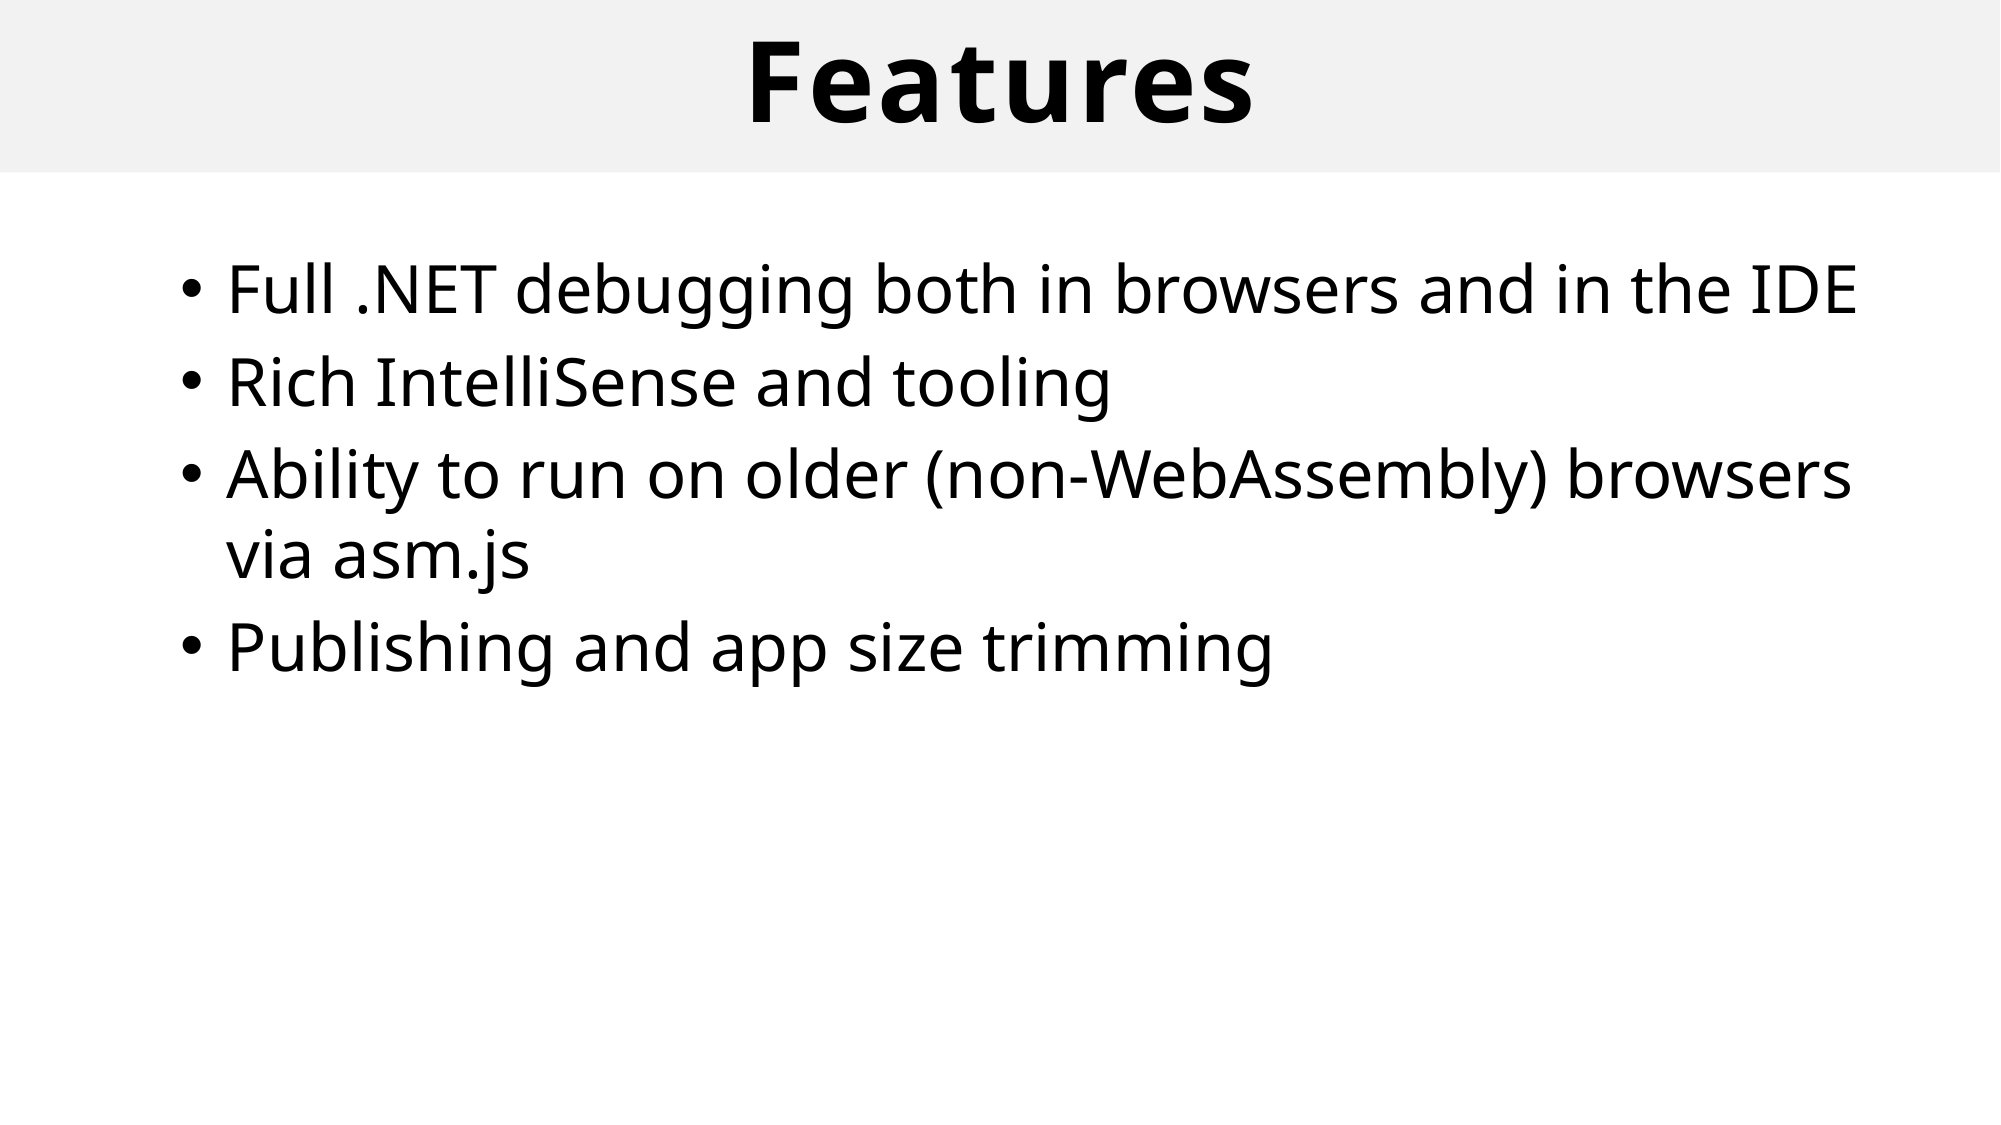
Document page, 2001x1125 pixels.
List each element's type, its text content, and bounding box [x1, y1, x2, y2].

text_box Full .NET debugging both in browsers and in the IDE Rich IntelliSense and tooling Ability to run on older (non-WebAssembly) browsers via asm.js Publishing and app size trimming [0, 172, 2000, 760]
title Features [0, 0, 2000, 172]
